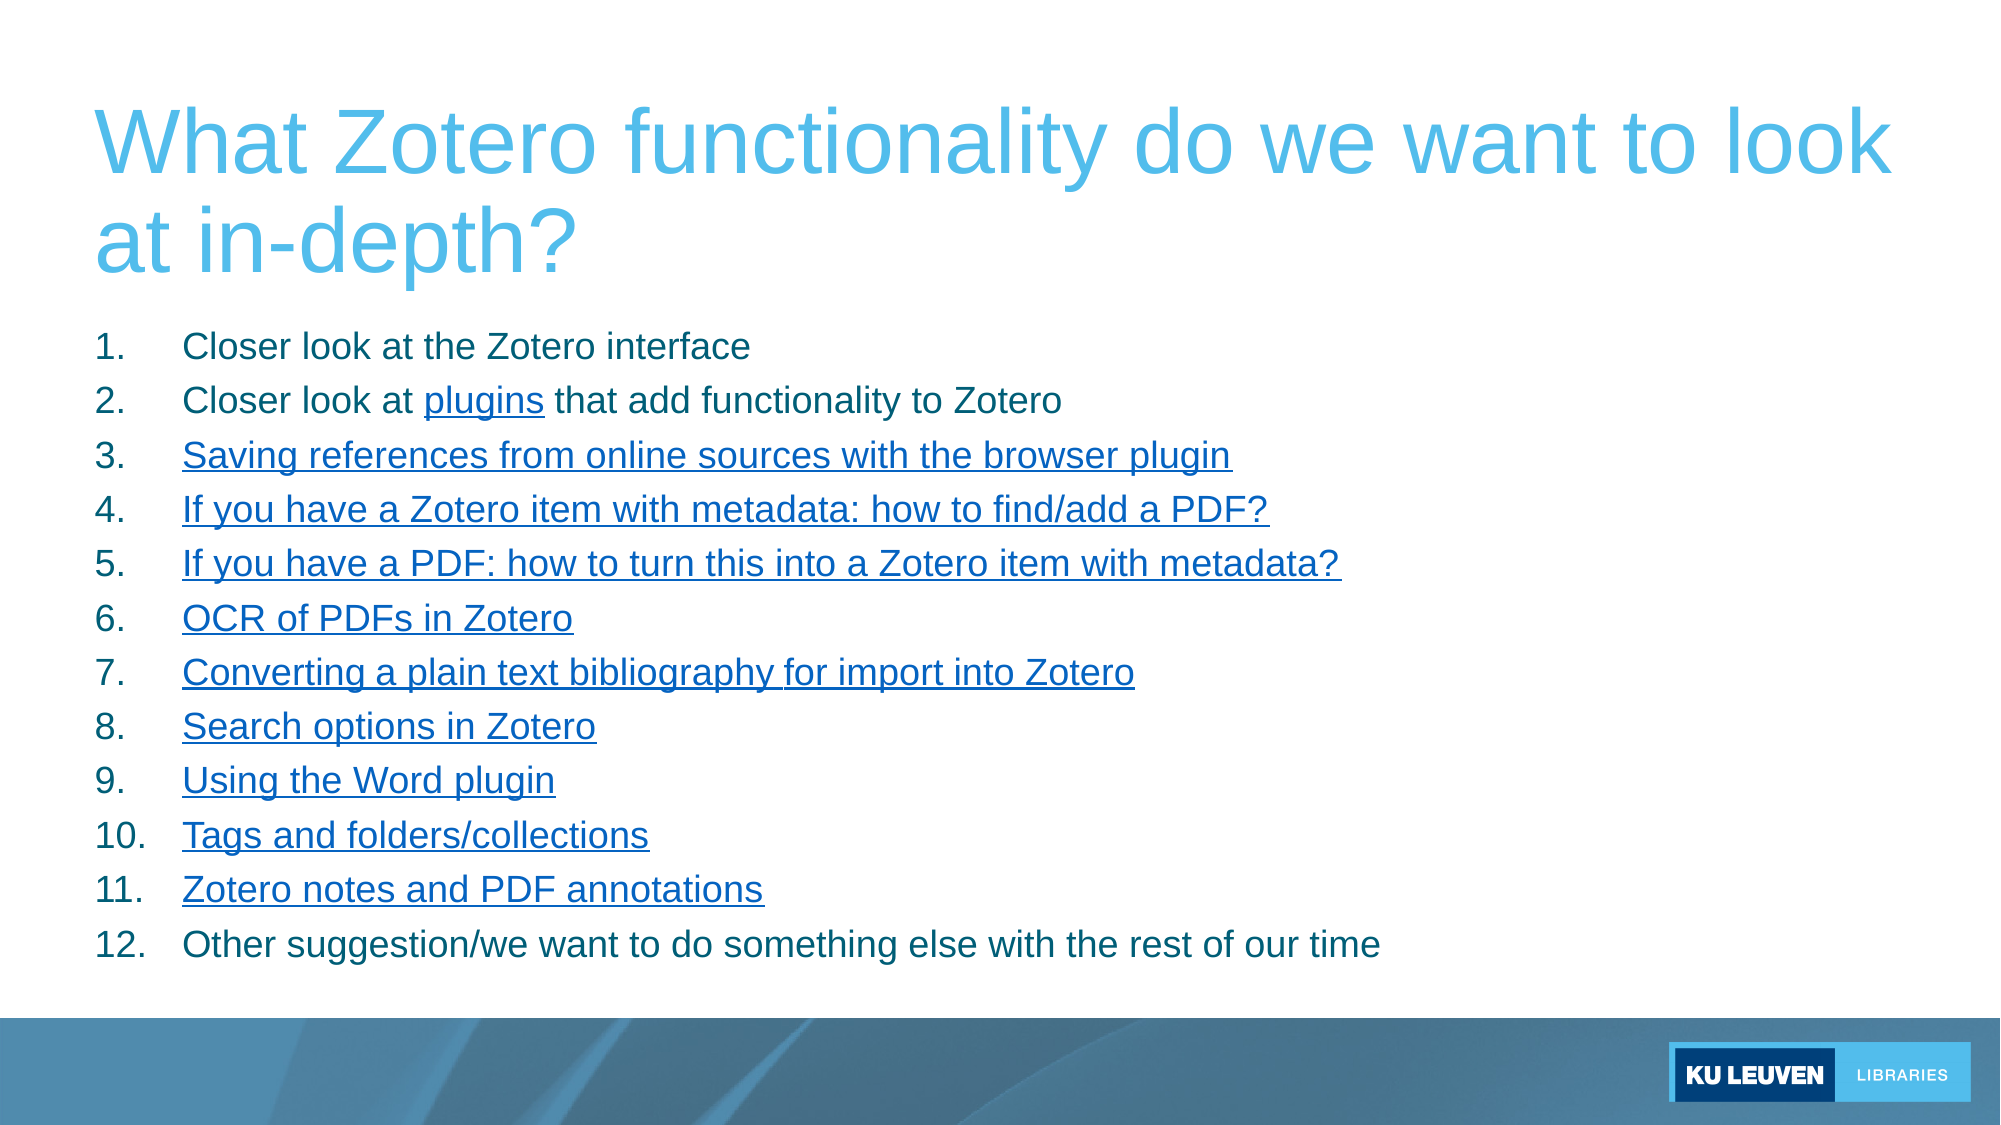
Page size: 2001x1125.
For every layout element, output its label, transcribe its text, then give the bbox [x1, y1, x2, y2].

title What Zotero functionality do we want to look at in-depth? [94, 94, 1906, 312]
picture [0, 1018, 2000, 1125]
list Closer look at the Zotero interface Closer look at plugins that add functionality to Zotero Saving references from online sources with the browser plugin If you have a Zotero item with metadata: how to find/add a PDF? If you have a PDF: how to turn this into a Zotero item with metadata? OCR of PDFs in Zotero Converting a plain text bibliography for import into Zotero Search options in Zotero Using the Word plugin Tags and folders/collections Zotero notes and PDF annotations Other suggestion/we want to do something else with the rest of our time [94, 326, 1980, 973]
